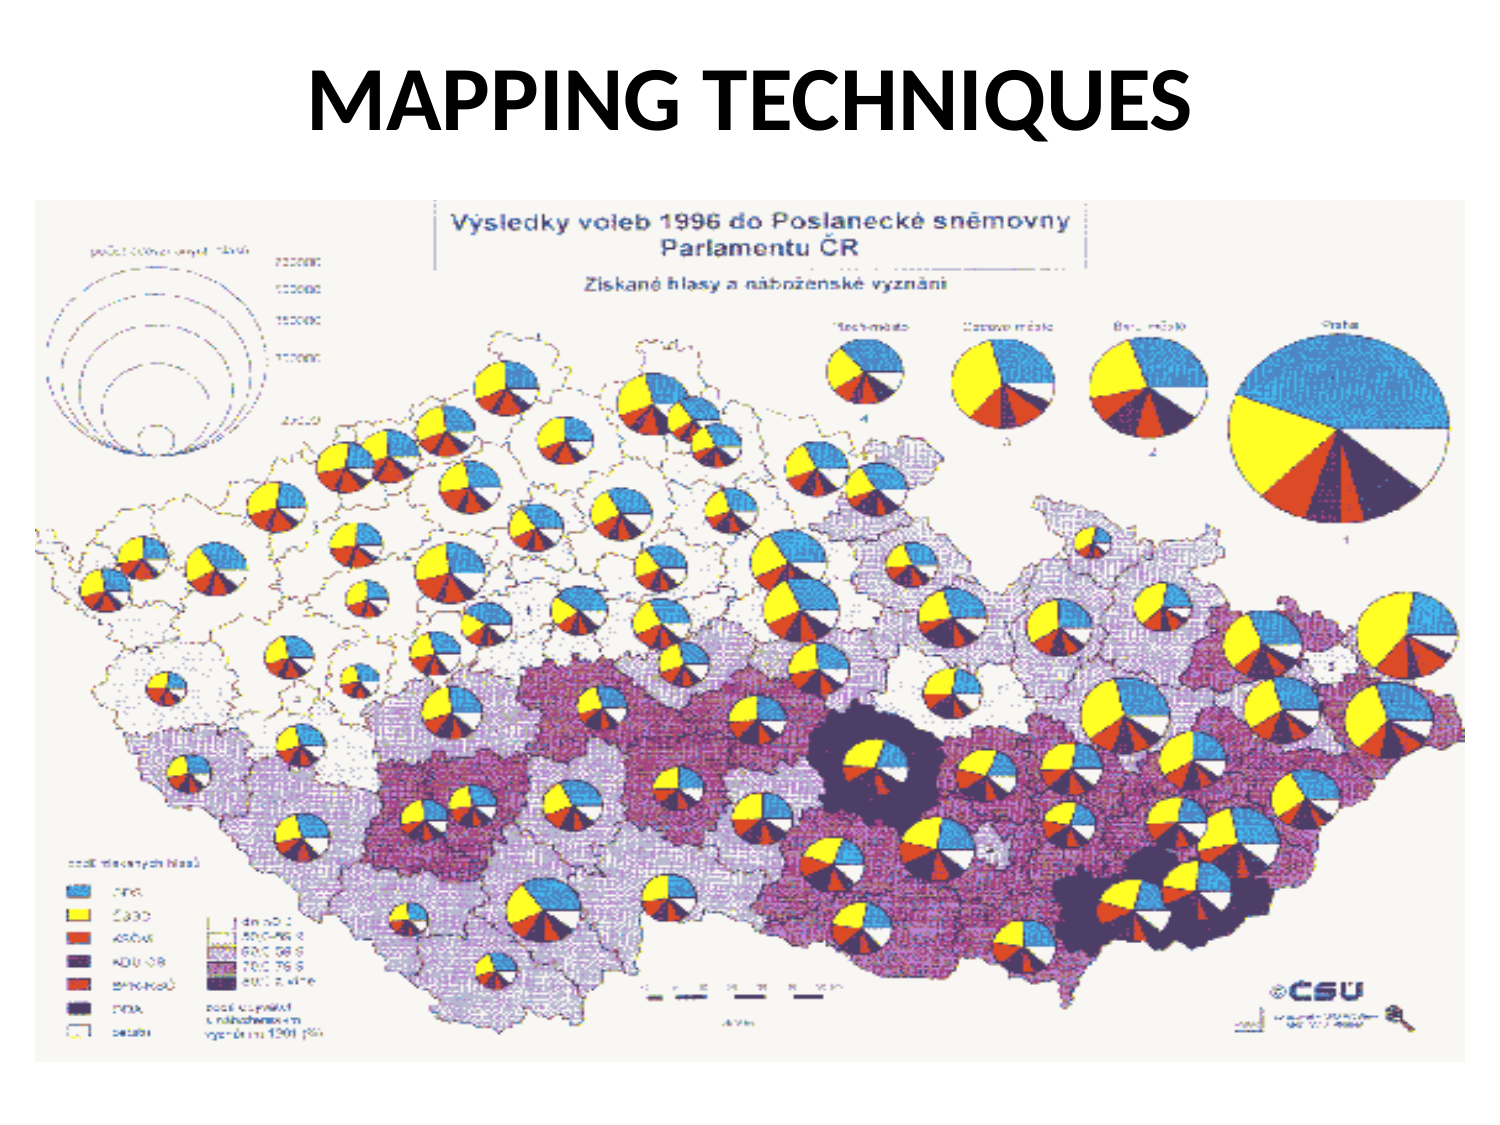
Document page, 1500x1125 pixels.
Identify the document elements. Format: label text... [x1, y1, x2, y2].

picture [35, 200, 1465, 1062]
title MAPPING TECHNIQUES [0, 0, 1500, 188]
